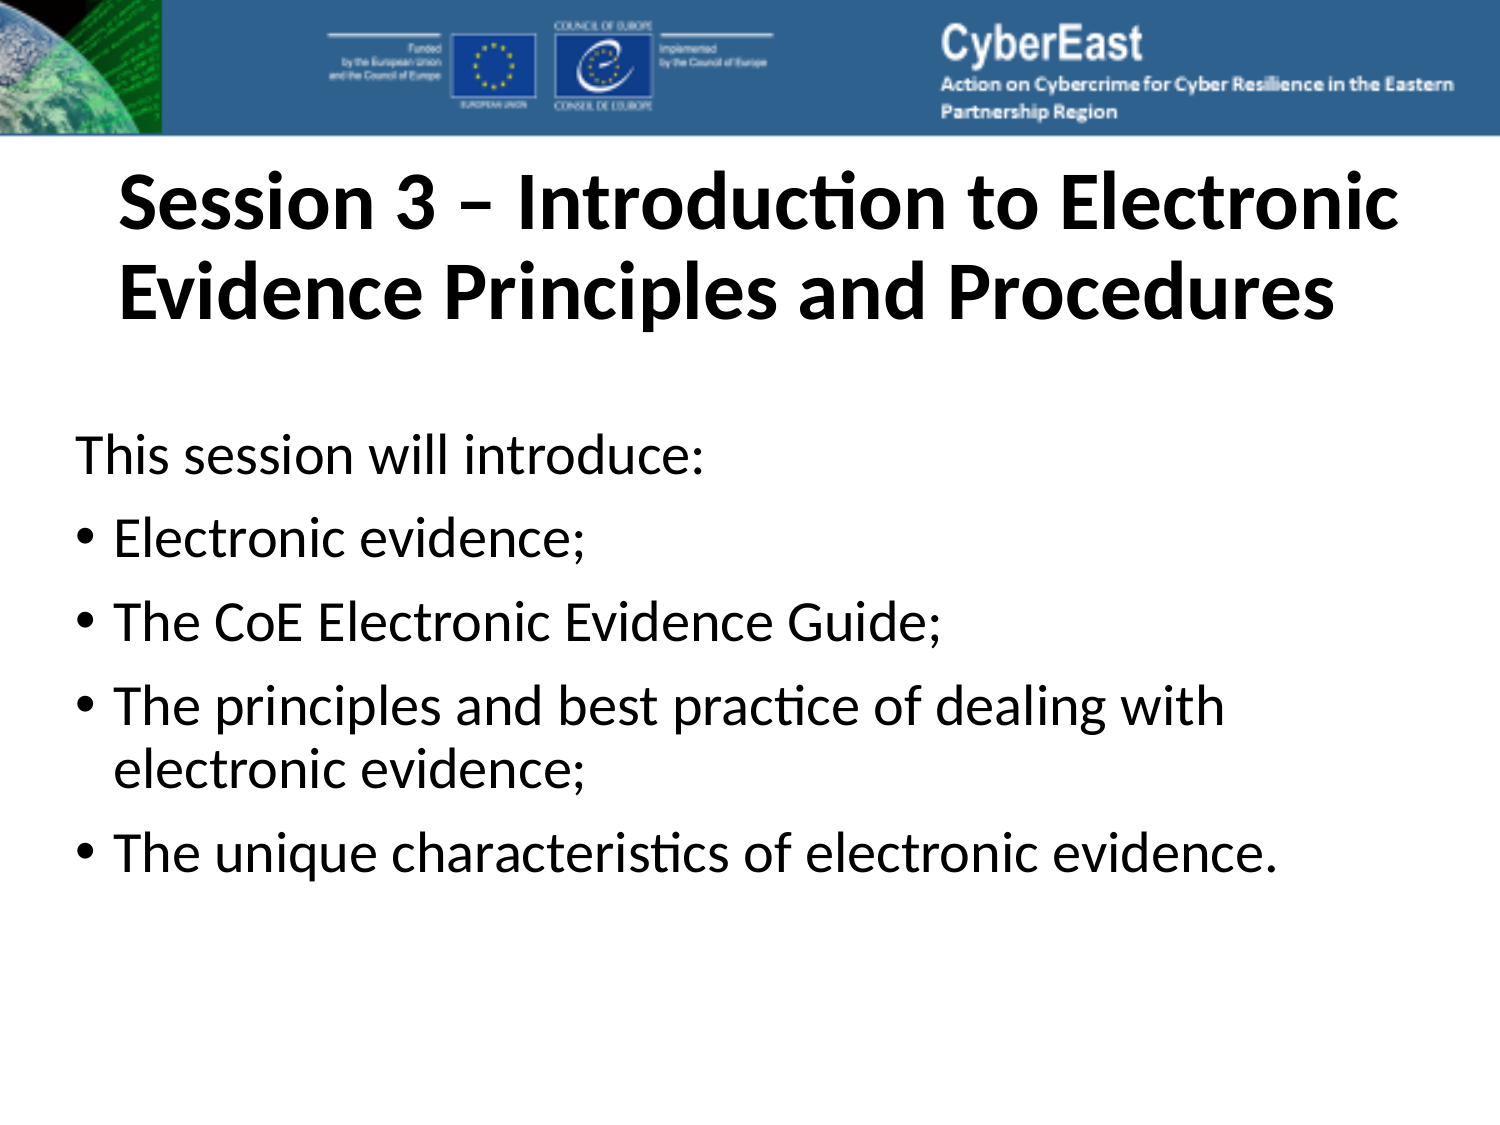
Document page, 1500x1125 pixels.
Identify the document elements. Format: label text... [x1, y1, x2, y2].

title Session 3 – Introduction to Electronic Evidence Principles and Procedures [103, 138, 1425, 356]
list This session will introduce: Electronic evidence; The CoE Electronic Evidence Guide; The principles and best practice of dealing with electronic evidence; The unique characteristics of electronic evidence. [60, 416, 1411, 987]
picture [0, 0, 1500, 1125]
